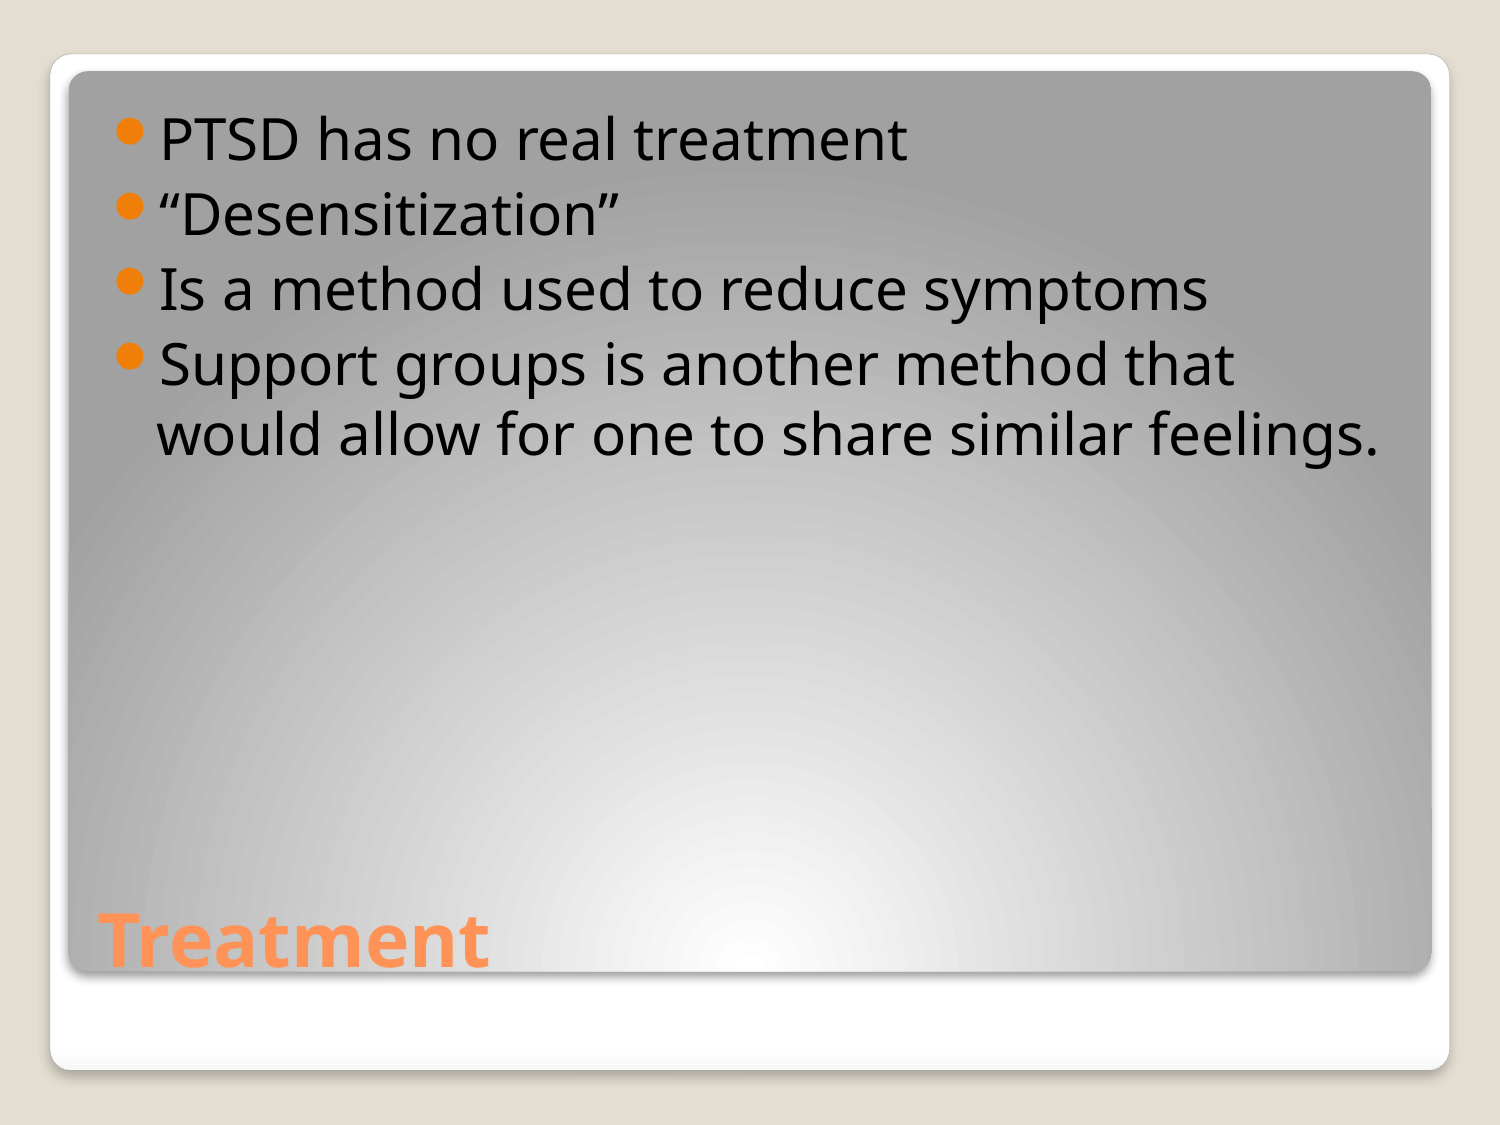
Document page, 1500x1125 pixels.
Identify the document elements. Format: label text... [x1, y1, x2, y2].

title Treatment [82, 817, 1425, 990]
list PTSD has no real treatment “Desensitization” Is a method used to reduce symptoms Support groups is another method that would allow for one to share similar feelings. [82, 86, 1425, 774]
